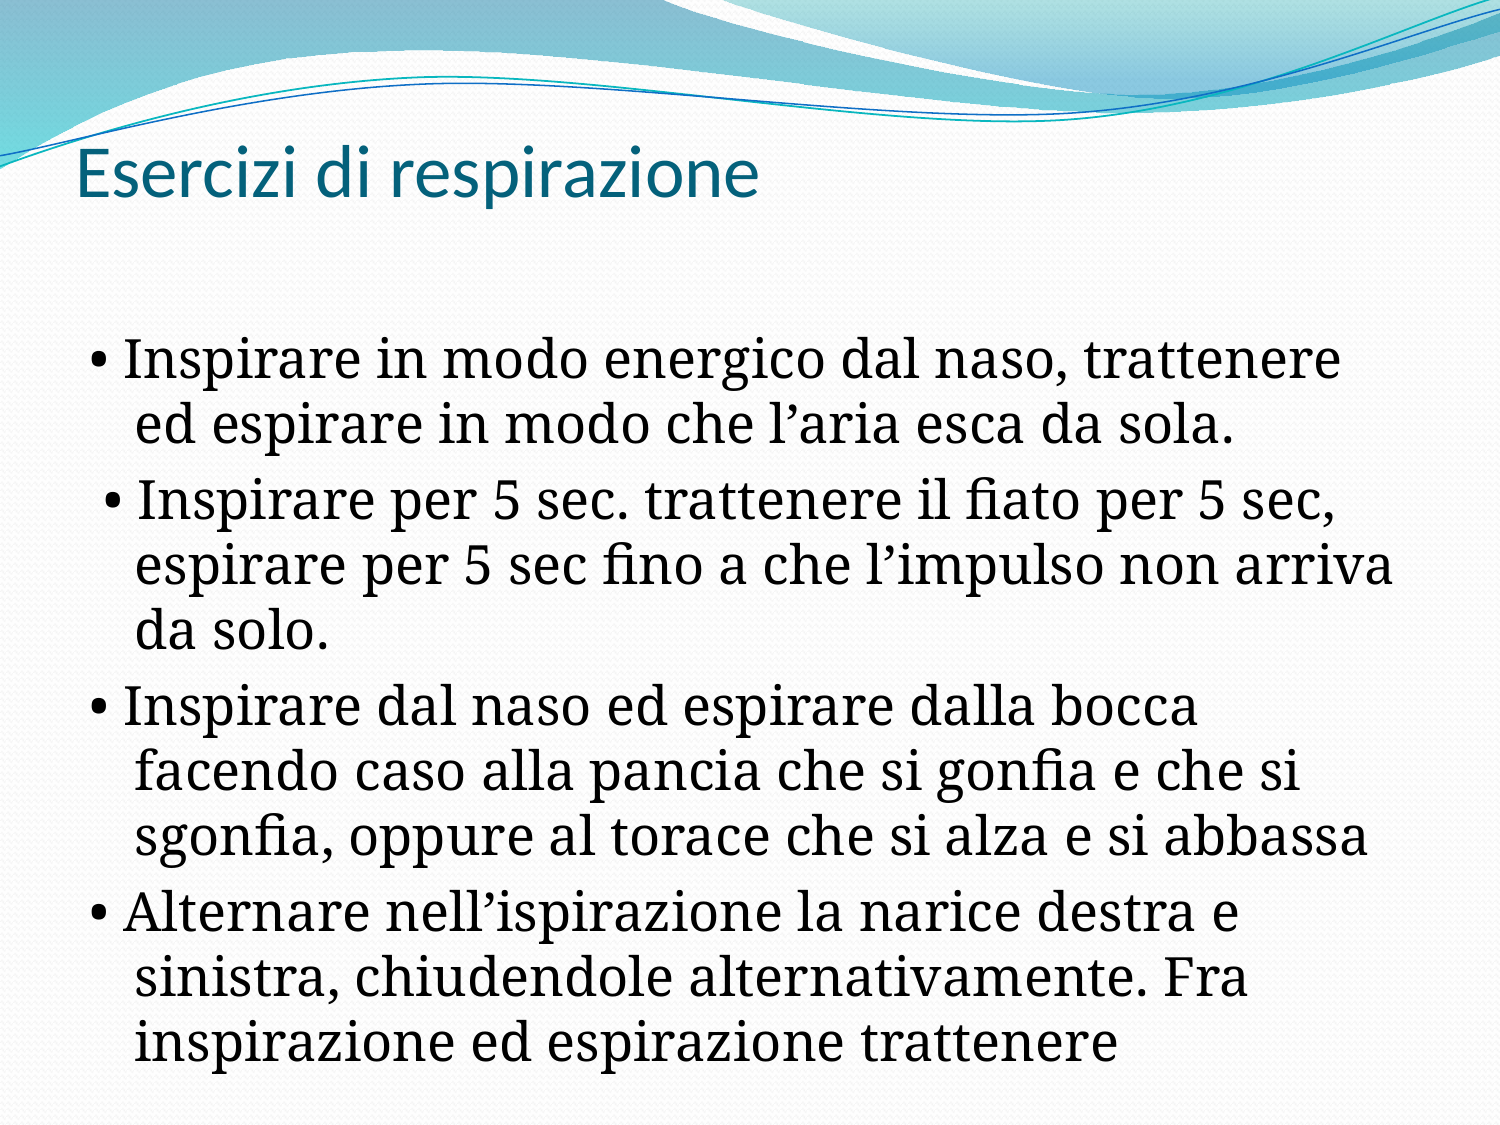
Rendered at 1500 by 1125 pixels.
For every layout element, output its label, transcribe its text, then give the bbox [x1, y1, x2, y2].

list • Inspirare in modo energico dal naso, trattenere ed espirare in modo che l’aria esca da sola. • Inspirare per 5 sec. trattenere il fiato per 5 sec, espirare per 5 sec fino a che l’impulso non arriva da solo. • Inspirare dal naso ed espirare dalla bocca facendo caso alla pancia che si gonfia e che si sgonfia, oppure al torace che si alza e si abbassa • Alternare nell’ispirazione la narice destra e sinistra, chiudendole alternativamente. Fra inspirazione ed espirazione trattenere [75, 317, 1425, 1038]
title Esercizi di respirazione [75, 115, 1425, 303]
